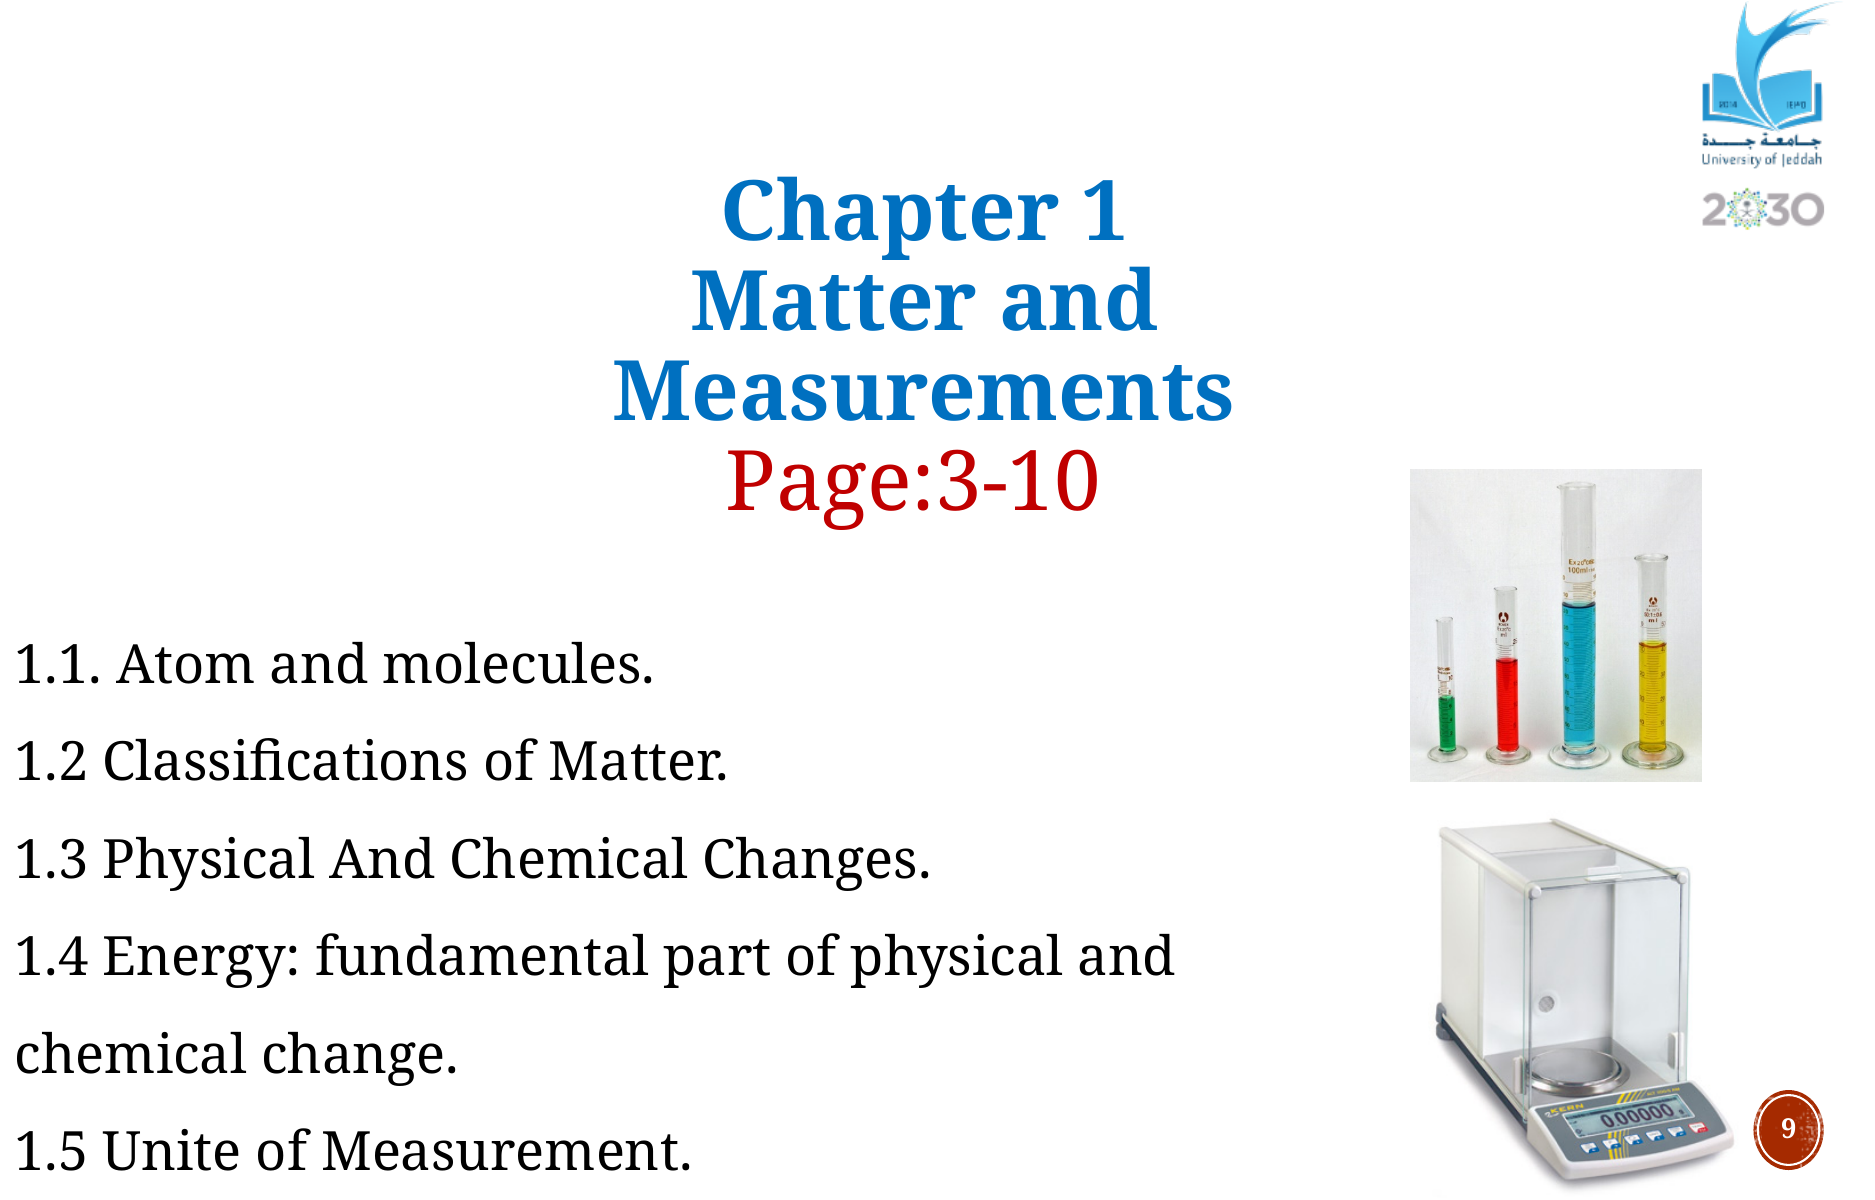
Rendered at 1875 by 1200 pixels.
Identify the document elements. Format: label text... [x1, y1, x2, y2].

text_box Chapter 1 Matter and Measurements Page:3-10 [381, 161, 1468, 536]
slide_number 9 [1752, 1097, 1838, 1162]
picture [1681, 1, 1846, 236]
picture [1410, 802, 1752, 1200]
text_box 1.1. Atom and molecules. 1.2 Classifications of Matter. 1.3 Physical And Chemical Changes. 1.4 Energy: fundamental part of physical and chemical change. 1.5 Unite of Measurement. [0, 589, 1428, 1200]
picture [1410, 469, 1702, 782]
